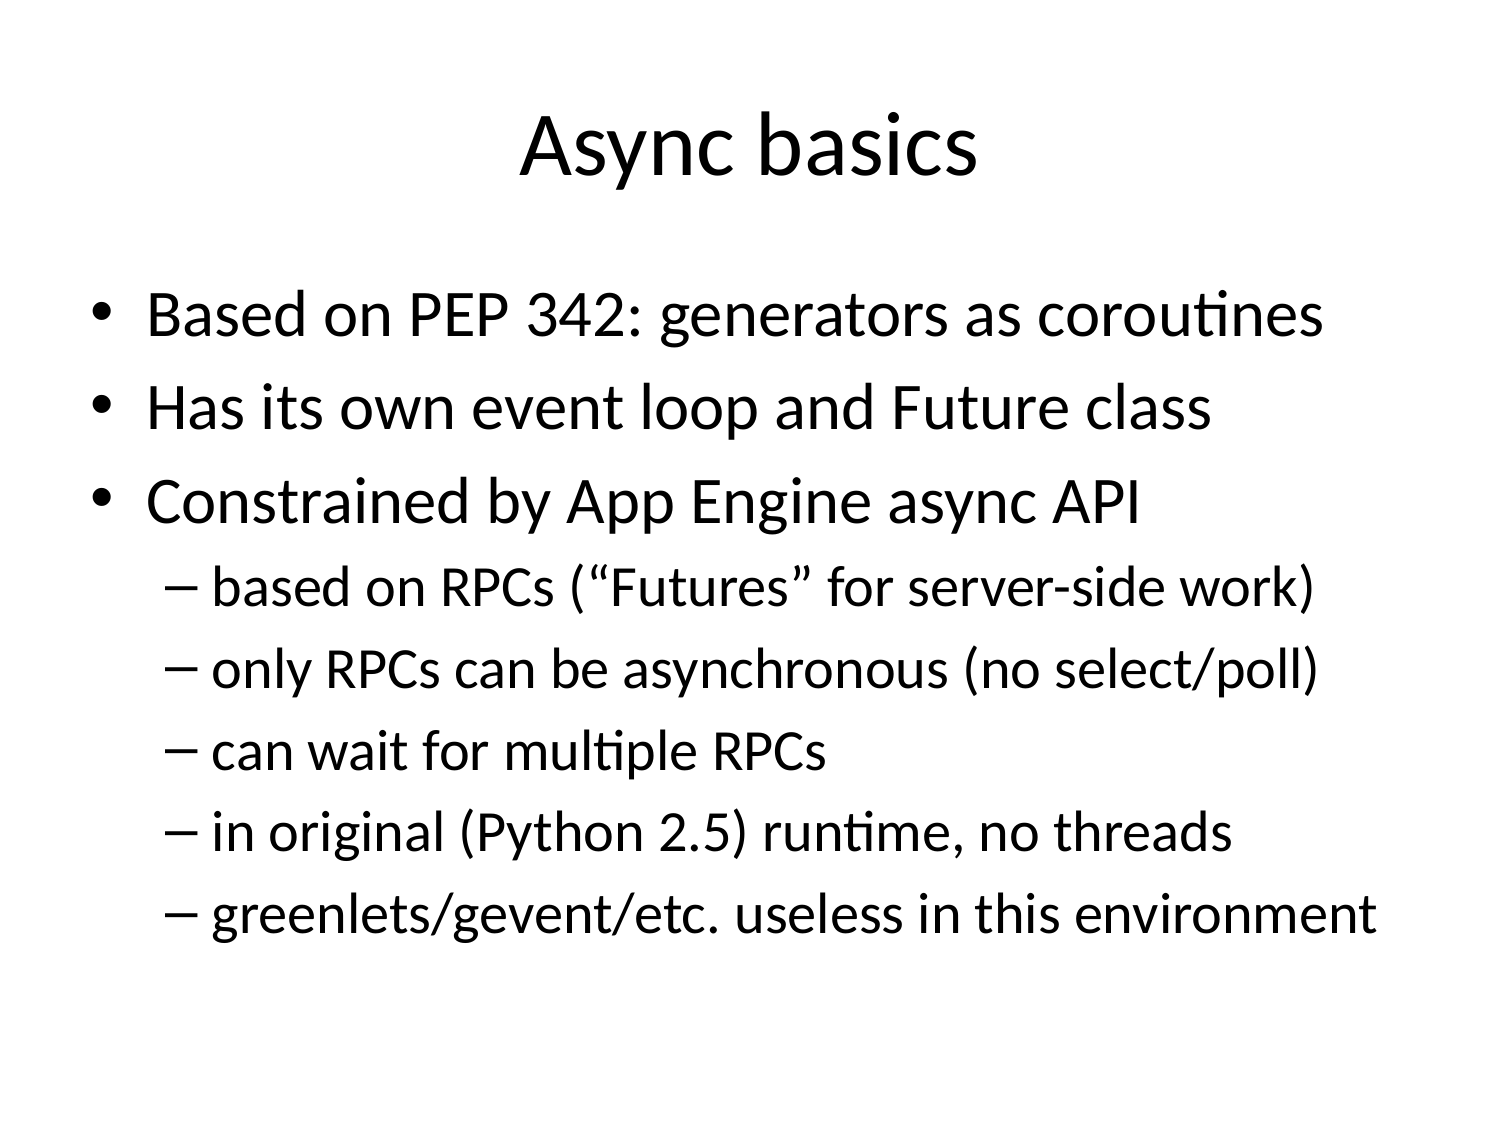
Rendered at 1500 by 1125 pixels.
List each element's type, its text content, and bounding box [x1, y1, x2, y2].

title Async basics [75, 45, 1425, 233]
list Based on PEP 342: generators as coroutines Has its own event loop and Future class Constrained by App Engine async API based on RPCs (“Futures” for server-side work) only RPCs can be asynchronous (no select/poll) can wait for multiple RPCs in original (Python 2.5) runtime, no threads greenlets/gevent/etc. useless in this environment [75, 262, 1425, 1005]
